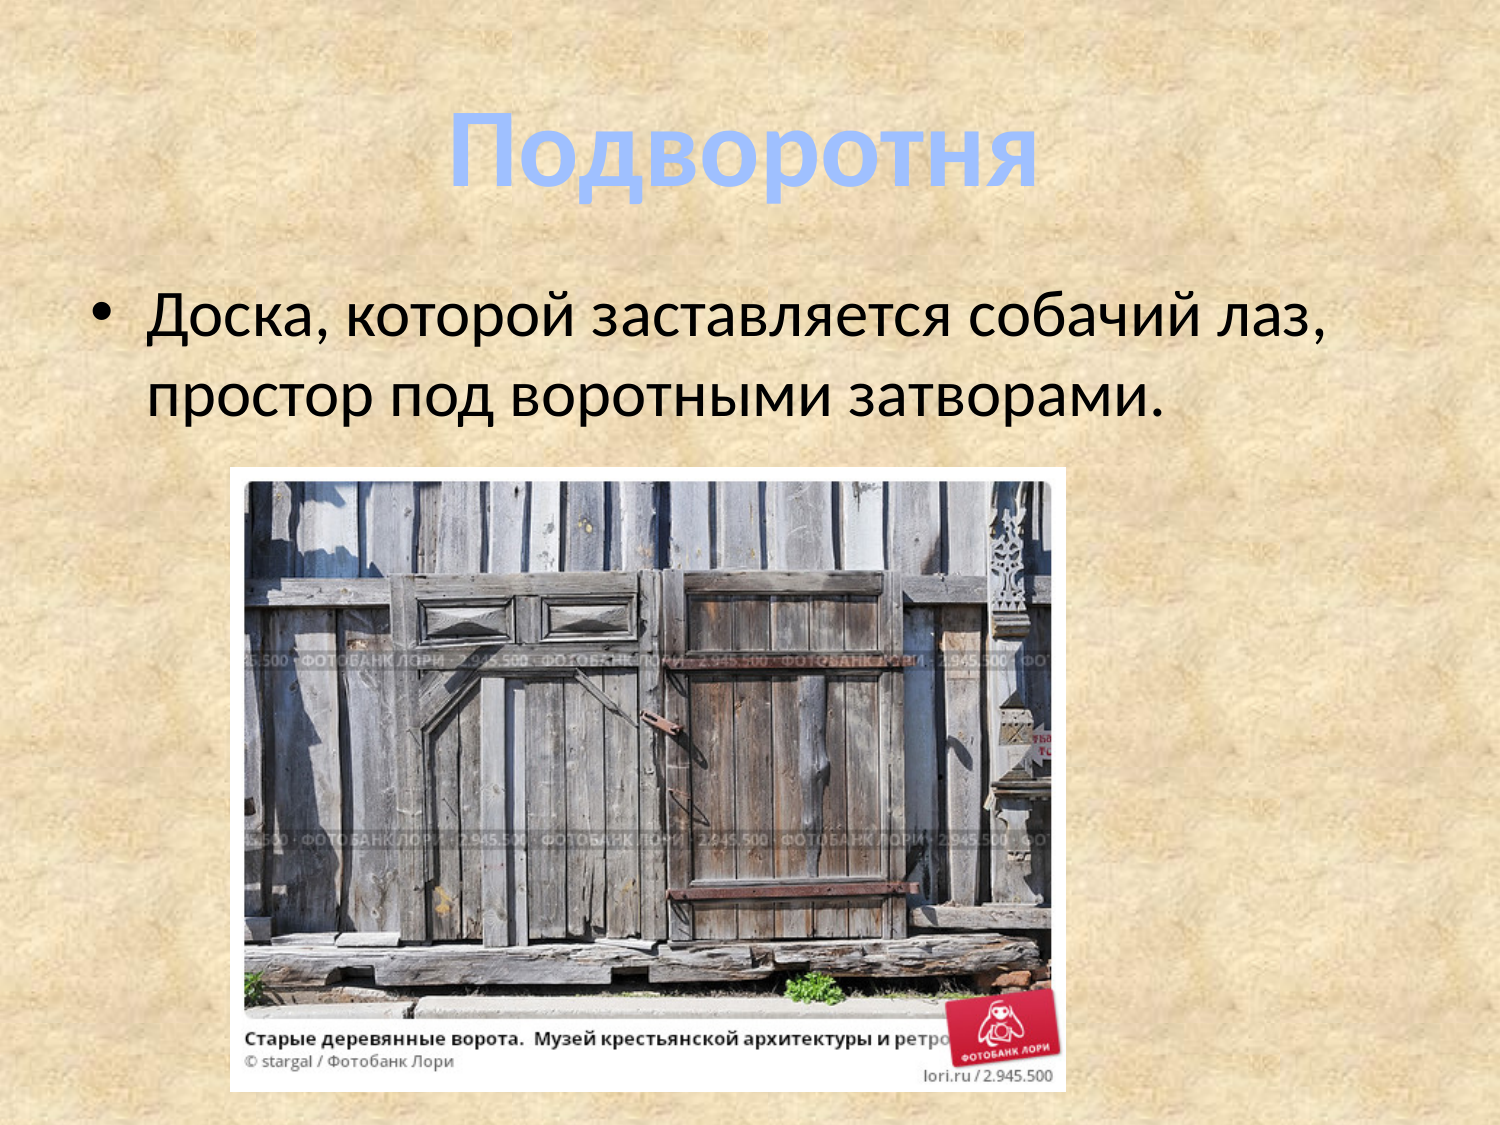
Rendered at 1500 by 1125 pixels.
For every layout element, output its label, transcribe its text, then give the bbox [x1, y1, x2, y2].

text_box Подворотня [432, 66, 1058, 217]
list Доска, которой заставляется собачий лаз, простор под воротными затворами. [75, 262, 1425, 1005]
picture [0, 0, 1500, 1125]
